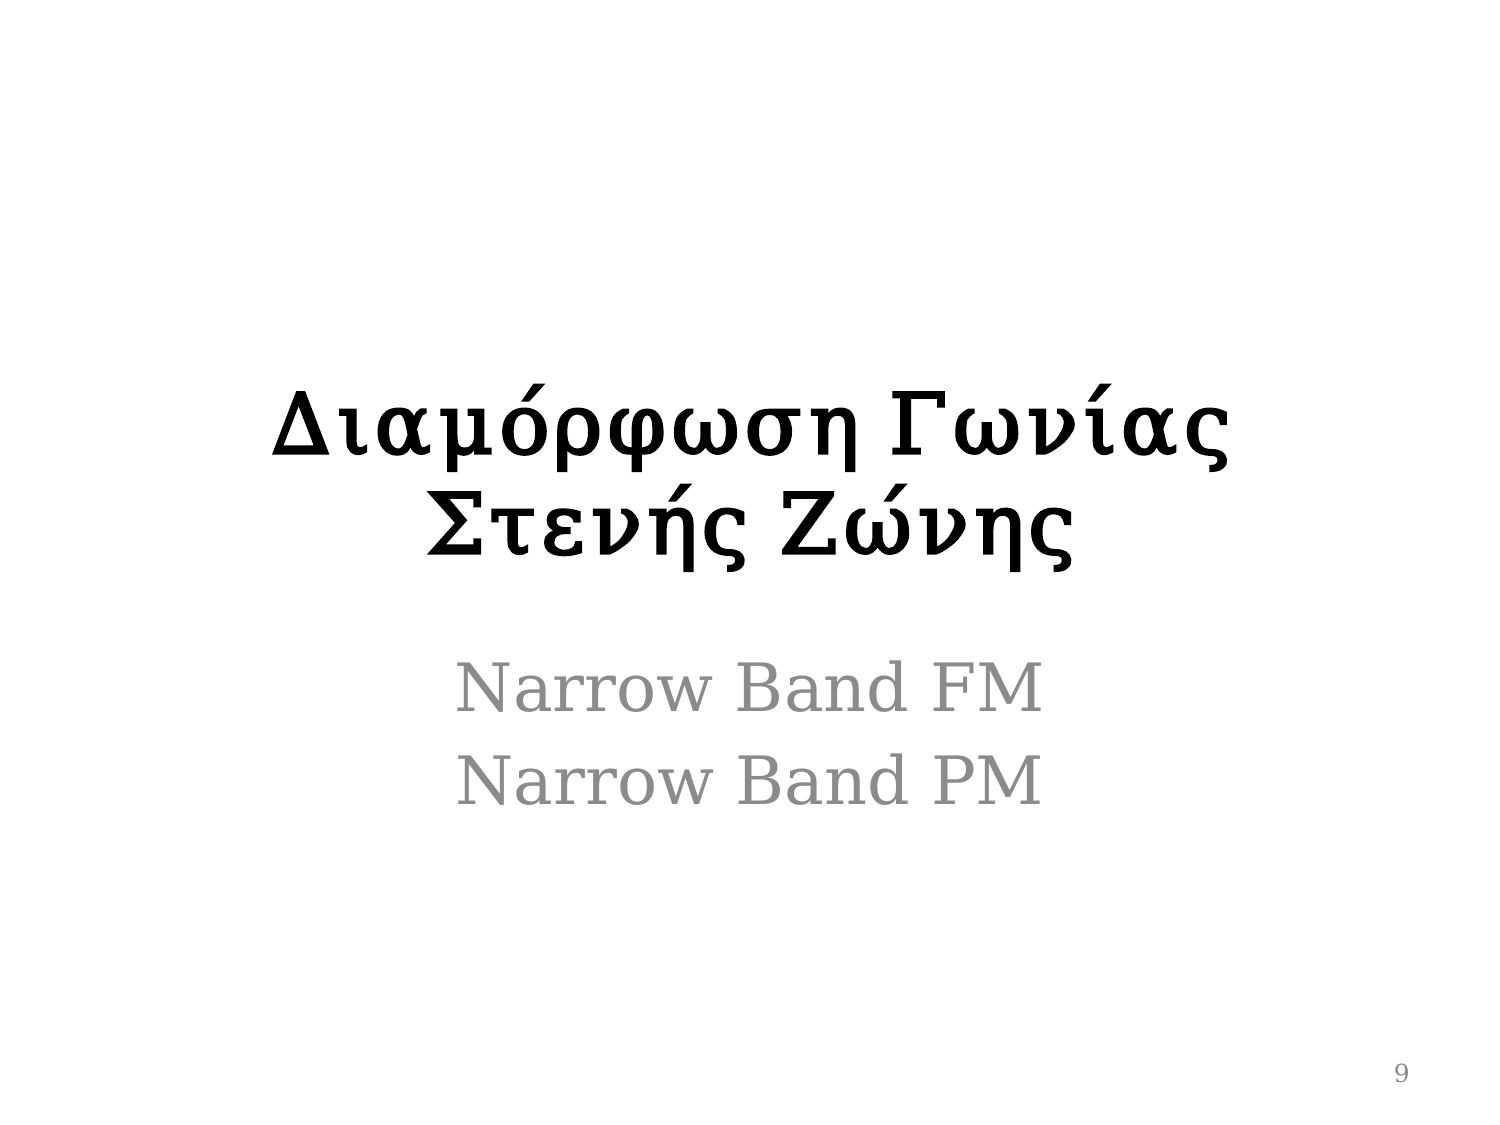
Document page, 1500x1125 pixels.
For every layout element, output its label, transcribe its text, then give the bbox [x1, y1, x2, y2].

title Διαμόρφωση Γωνίας Στενής Ζώνης [112, 349, 1388, 591]
slide_number 9 [1074, 1042, 1425, 1103]
subtitle Narrow Band FM Narrow Band PM [225, 637, 1275, 925]
